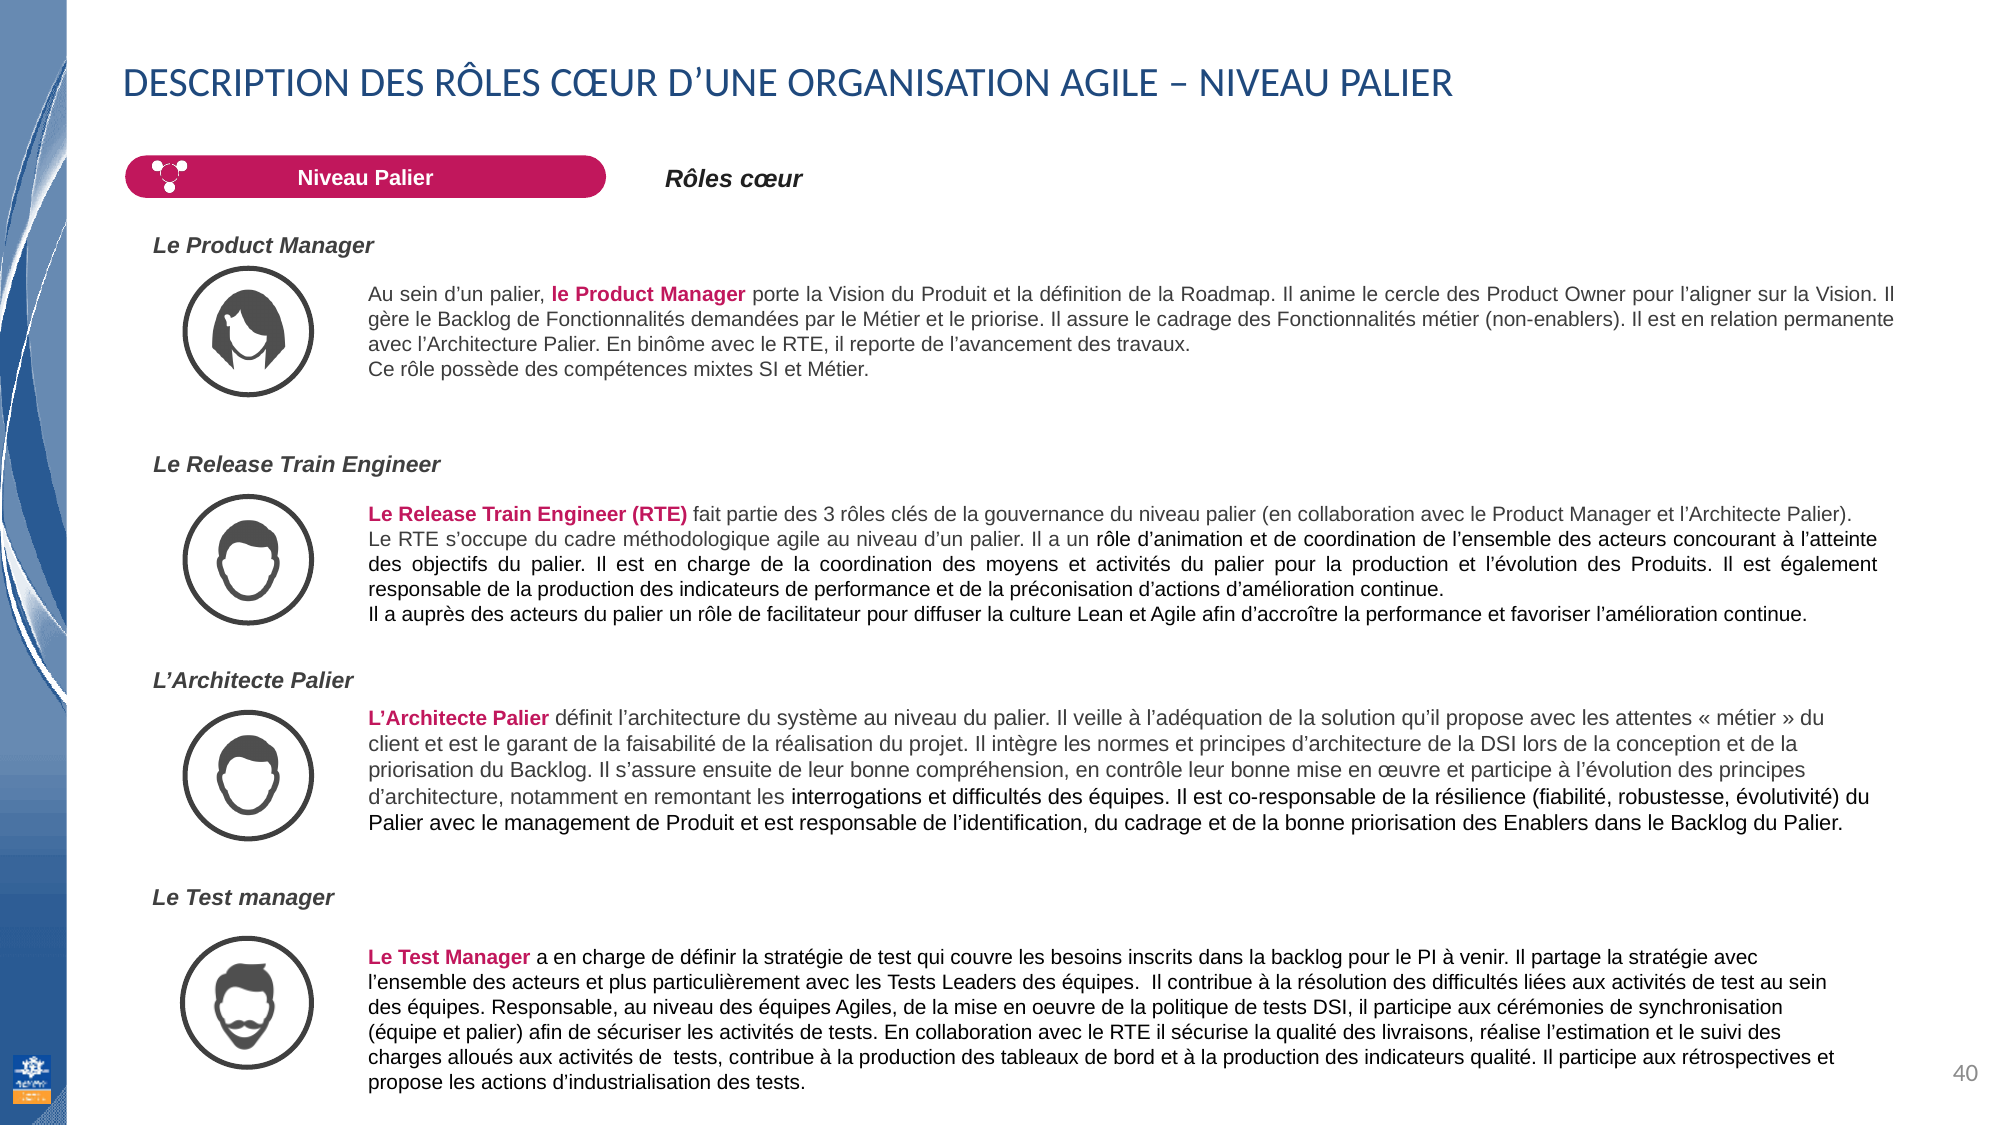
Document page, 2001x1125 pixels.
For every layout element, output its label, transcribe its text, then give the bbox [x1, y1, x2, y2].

slide_number 40 [1924, 1041, 1994, 1102]
text_box [211, 610, 287, 624]
picture [13, 1055, 51, 1104]
text_box [185, 496, 312, 605]
text_box Le Product Manager [140, 218, 424, 271]
text_box [182, 938, 312, 1047]
text_box Le Test manager [139, 870, 607, 923]
text_box Au sein d’un palier, le Product Manager porte la Vision du Produit et la définition de la Roadmap. Il anime le cercle des Product Owner pour l’aligner sur la Vision. Il gère le Backlog de Fonctionnalités demandées par le Métier et le priorise. Il assure le cadrage des Fonctionnalités métier (non-enablers). Il est en relation permanente avec l’Architecture Palier. En binôme avec le RTE, il reporte de l’avancement des travaux. Ce rôle possède des compétences mixtes SI et Métier. [353, 273, 1910, 389]
text_box [207, 268, 289, 283]
text_box Description des rôles cœur d’une organisation agile – Niveau Palier [107, 43, 1757, 124]
text_box Le Release Train Engineer [140, 437, 504, 490]
text_box [217, 1060, 277, 1068]
text_box [185, 291, 199, 372]
text_box Niveau Palier [125, 156, 139, 197]
picture [205, 733, 290, 817]
text_box Le Test Manager a en charge de définir la stratégie de test qui couvre les besoins inscrits dans la backlog pour le PI à venir. Il partage la stratégie avec l’ensemble des acteurs et plus particulièrement avec les Tests Leaders des équipes. Il contribue à la résolution des difficultés liées aux activités de test au sein des équipes. Responsable, au niveau des équipes Agiles, de la mise en oeuvre de la politique de tests DSI, il participe aux cérémonies de synchronisation (équipe et palier) afin de sécuriser les activités de tests. En collaboration avec le RTE il sécurise la qualité des livraisons, réalise l’estimation et le suivi des charges alloués aux activités de tests, contribue à la production des tableaux de bord et à la production des indicateurs qualité. Il participe aux rétrospectives et propose les actions d’industrialisation des tests. [353, 936, 1863, 1101]
picture [204, 285, 293, 374]
text_box Niveau Palier [198, 155, 606, 198]
picture [200, 962, 289, 1051]
text_box Rôles cœur [606, 150, 862, 205]
text_box [210, 381, 288, 395]
text_box Le Release Train Engineer (RTE) fait partie des 3 rôles clés de la gouvernance du niveau palier (en collaboration avec le Product Manager et l’Architecte Palier). Le RTE s’occupe du cadre méthodologique agile au niveau d’un palier. Il a un rôle d’animation et de coordination de l’ensemble des acteurs concourant à l’atteinte des objectifs du palier. Il est en charge de la coordination des moyens et activités du palier pour la production et l’évolution des Produits. Il est également responsable de la production des indicateurs de performance et de la préconisation d’actions d’amélioration continue. Il a auprès des acteurs du palier un rôle de facilitateur pour diffuser la culture Lean et Agile afin d’accroître la performance et favoriser l’amélioration continue. [353, 493, 1893, 633]
text_box L’Architecte Palier [140, 653, 424, 706]
text_box [296, 289, 312, 374]
picture [205, 518, 290, 603]
picture [144, 151, 195, 202]
text_box L’Architecte Palier définit l’architecture du système au niveau du palier. Il veille à l’adéquation de la solution qu’il propose avec les attentes « métier » du client et est le garant de la faisabilité de la réalisation du projet. Il intègre les normes et principes d’architecture de la DSI lors de la conception et de la priorisation du Backlog. Il s’assure ensuite de leur bonne compréhension, en contrôle leur bonne mise en œuvre et participe à l’évolution des principes d’architecture, notamment en remontant les interrogations et difficultés des équipes. Il est co-responsable de la résilience (fiabilité, robustesse, évolutivité) du Palier avec le management de Produit et est responsable de l’identification, du cadrage et de la bonne priorisation des Enablers dans le Backlog du Palier. [353, 696, 1893, 843]
text_box [185, 712, 312, 839]
